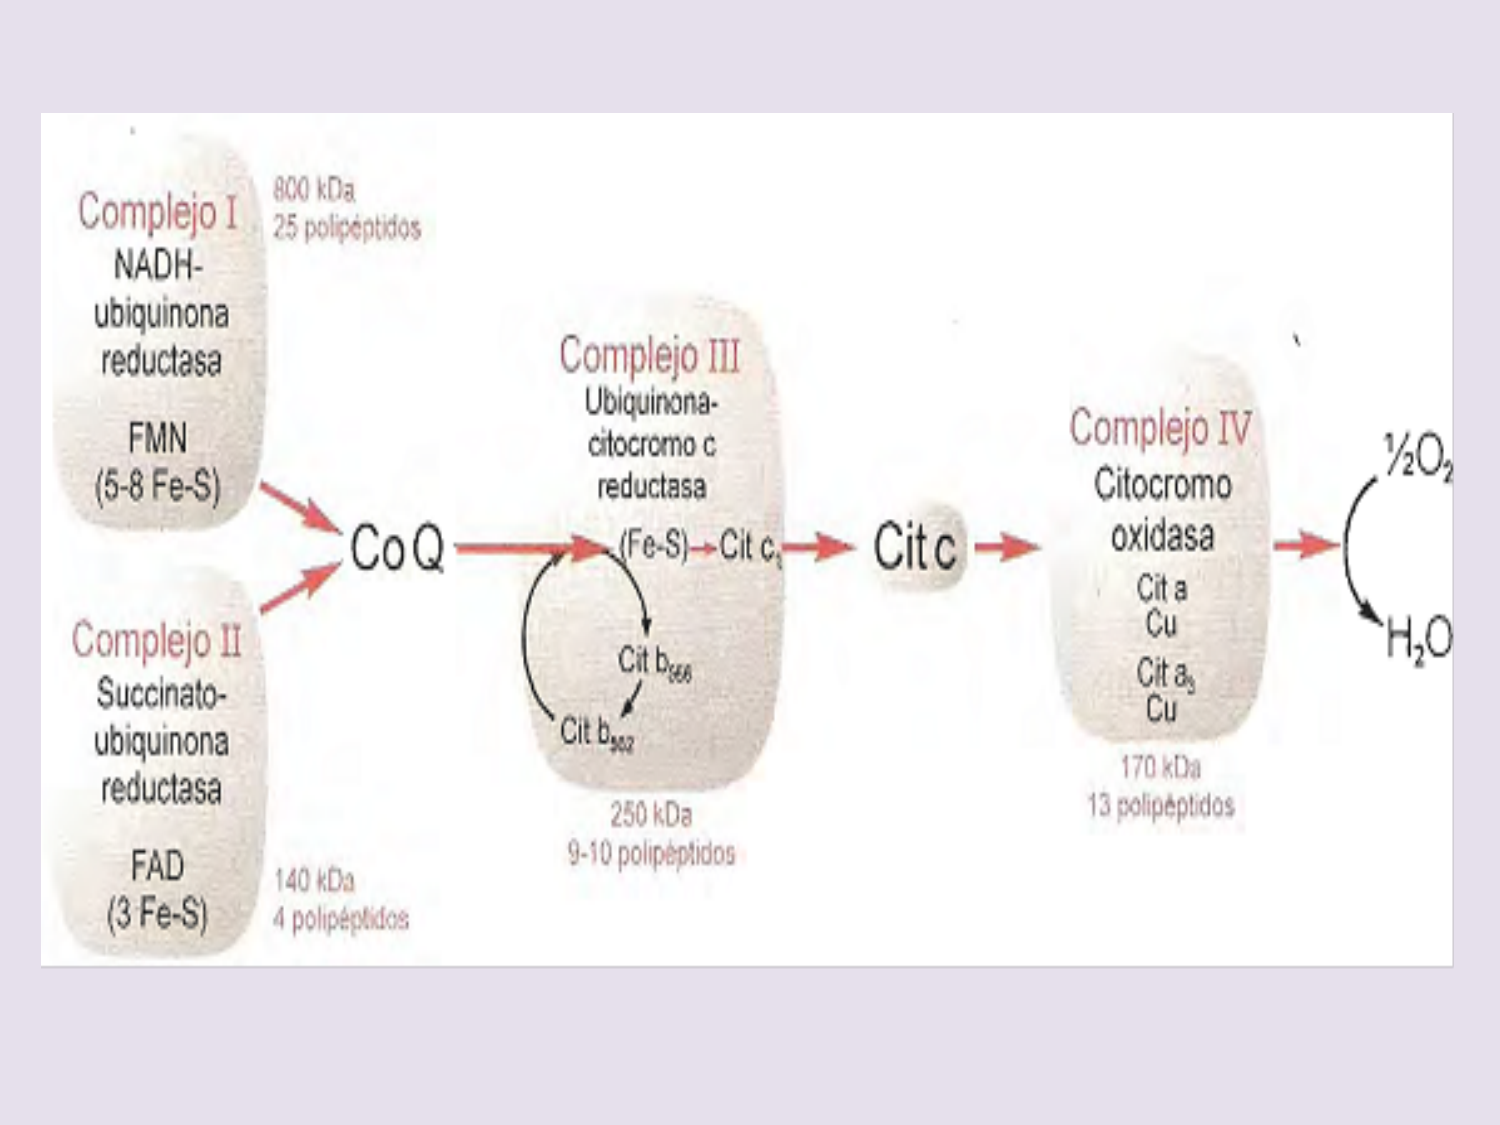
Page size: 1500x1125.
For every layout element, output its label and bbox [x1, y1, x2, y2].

picture [40, 113, 1460, 977]
